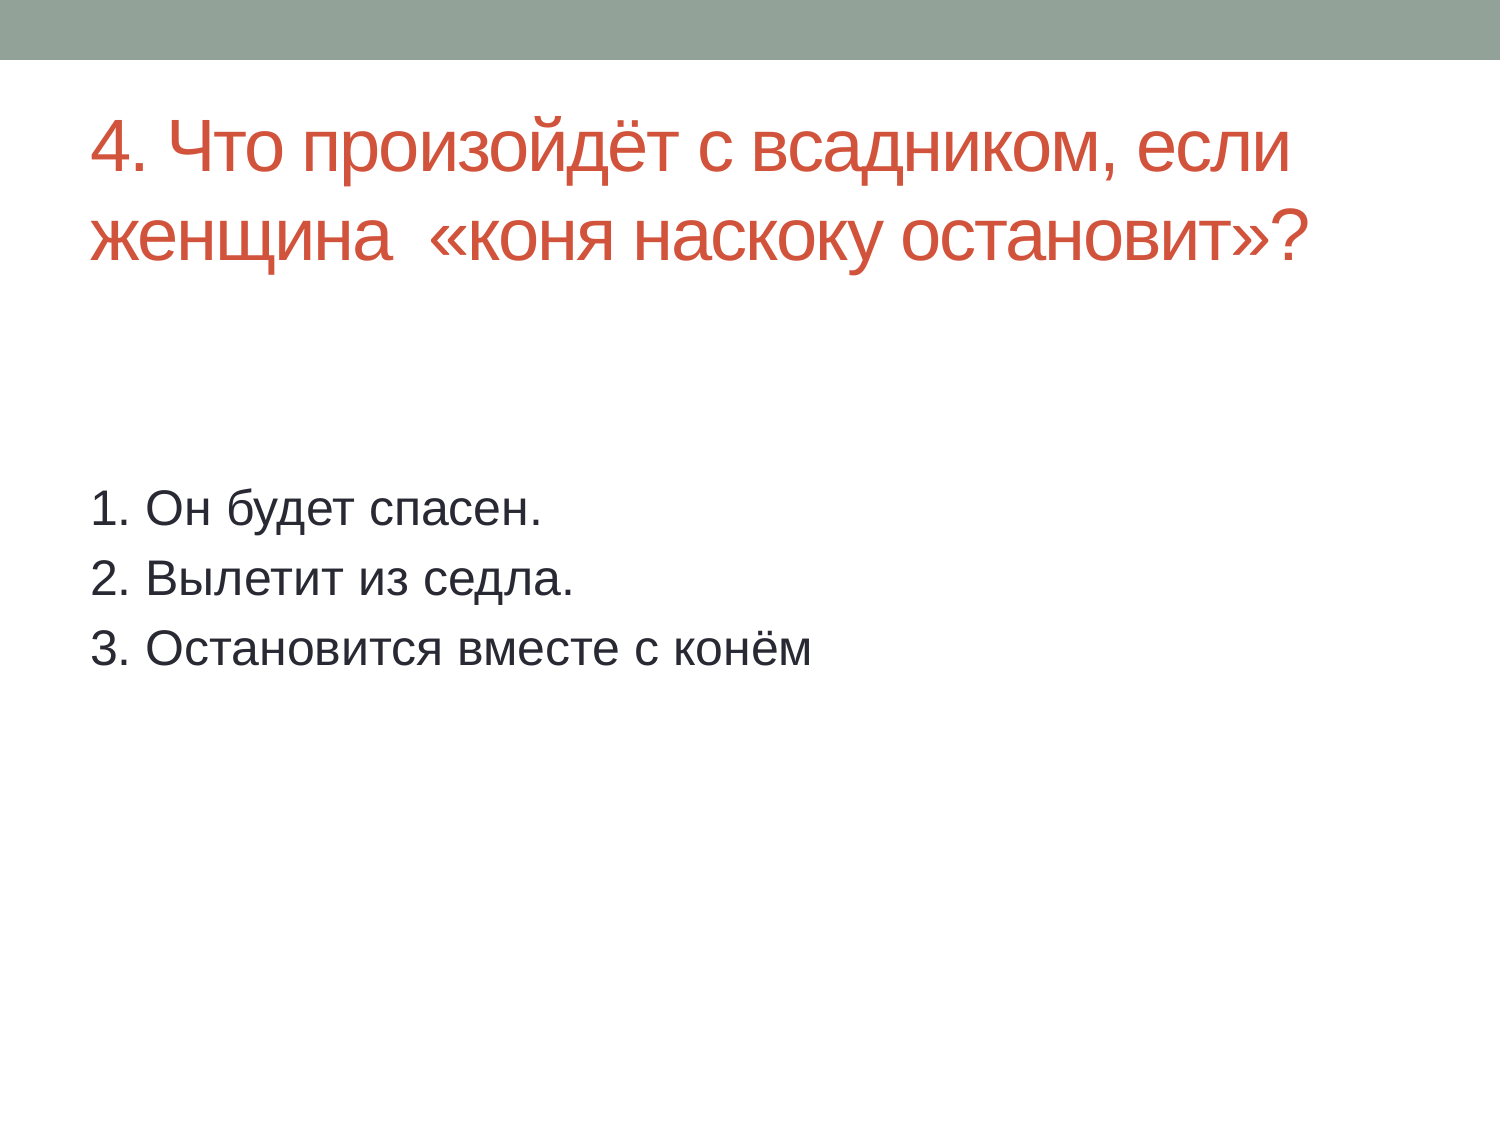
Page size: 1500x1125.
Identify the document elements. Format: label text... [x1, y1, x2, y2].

list 1. Он будет спасен. 2. Вылетит из седла. 3. Остановится вместе с конём [75, 468, 1425, 1063]
title 4. Что произойдёт с всадником, если женщина «коня наскоку остановит»? [75, 87, 1425, 374]
